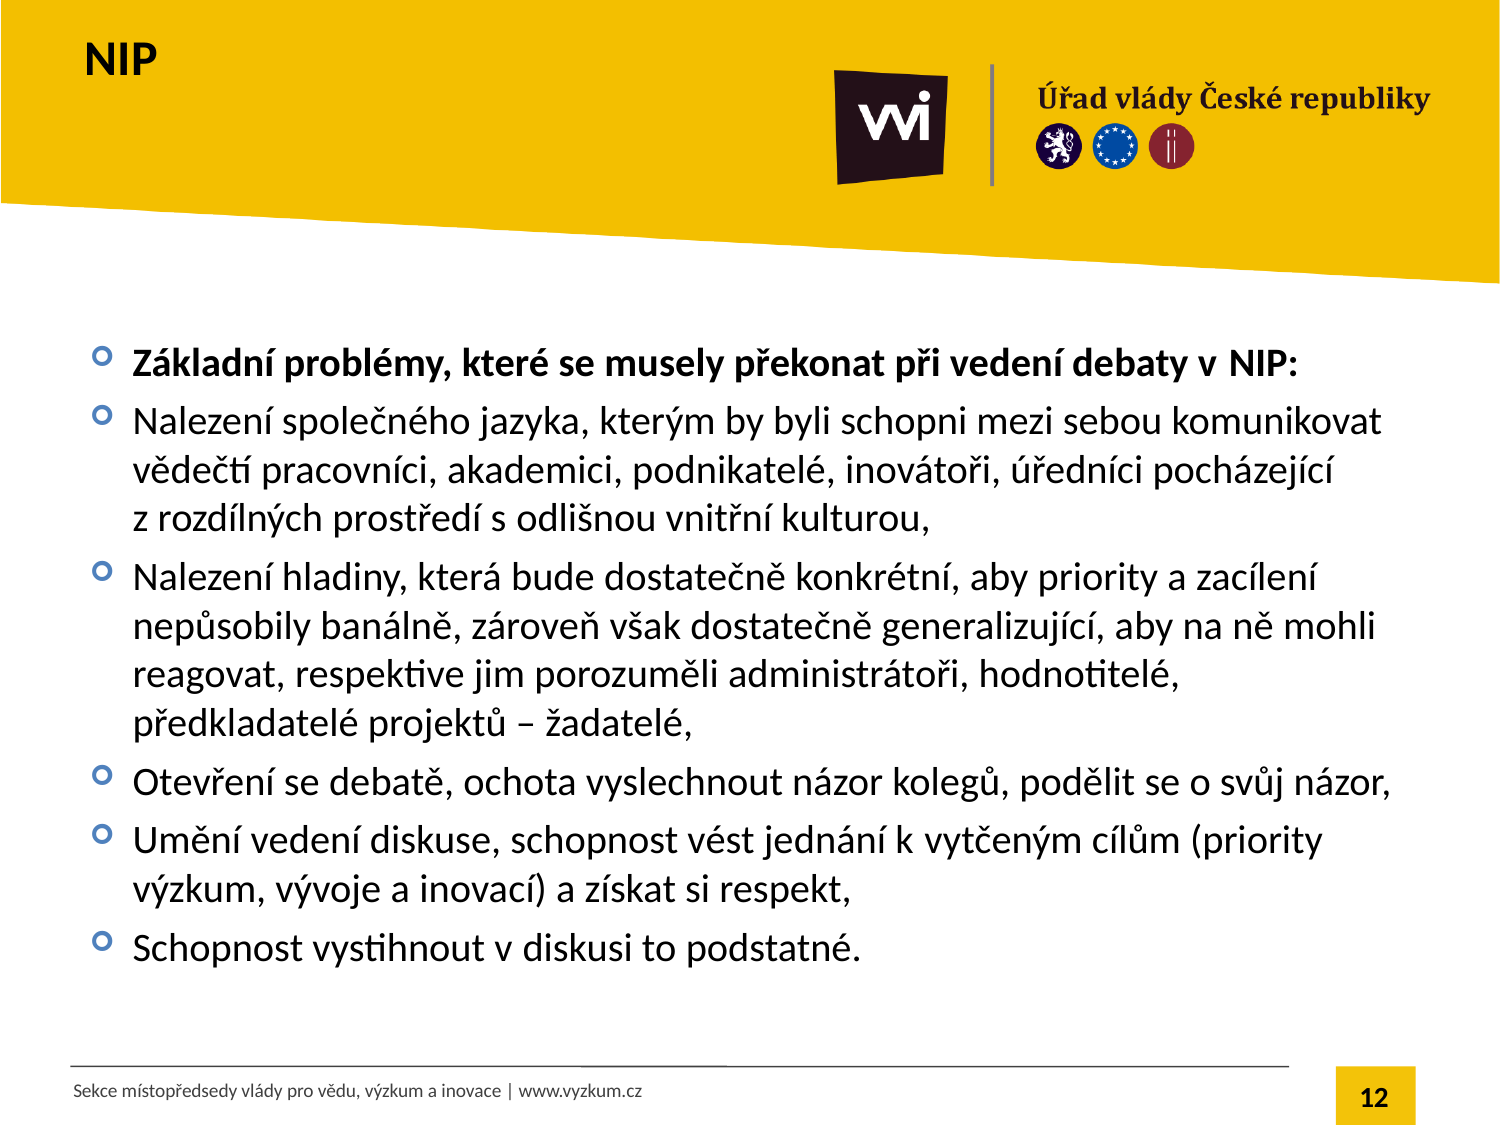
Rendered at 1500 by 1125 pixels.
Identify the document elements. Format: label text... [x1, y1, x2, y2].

slide_number 12 [1324, 1066, 1425, 1125]
title NIP [70, 70, 727, 153]
list Základní problémy, které se musely překonat při vedení debaty v NIP: Nalezení společného jazyka, kterým by byli schopni mezi sebou komunikovat vědečtí pracovníci, akademici, podnikatelé, inovátoři, úředníci pocházející z rozdílných prostředí s odlišnou vnitřní kulturou, Nalezení hladiny, která bude dostatečně konkrétní, aby priority a zacílení nepůsobily banálně, zároveň však dostatečně generalizující, aby na ně mohli reagovat, respektive jim porozuměli administrátoři, hodnotitelé, předkladatelé projektů – žadatelé, Otevření se debatě, ochota vyslechnout názor kolegů, podělit se o svůj názor, Umění vedení diskuse, schopnost vést jednání k vytčeným cílům (priority výzkum, vývoje a inovací) a získat si respekt, Schopnost vystihnout v diskusi to podstatné. [75, 328, 1418, 985]
picture [0, 0, 1500, 284]
